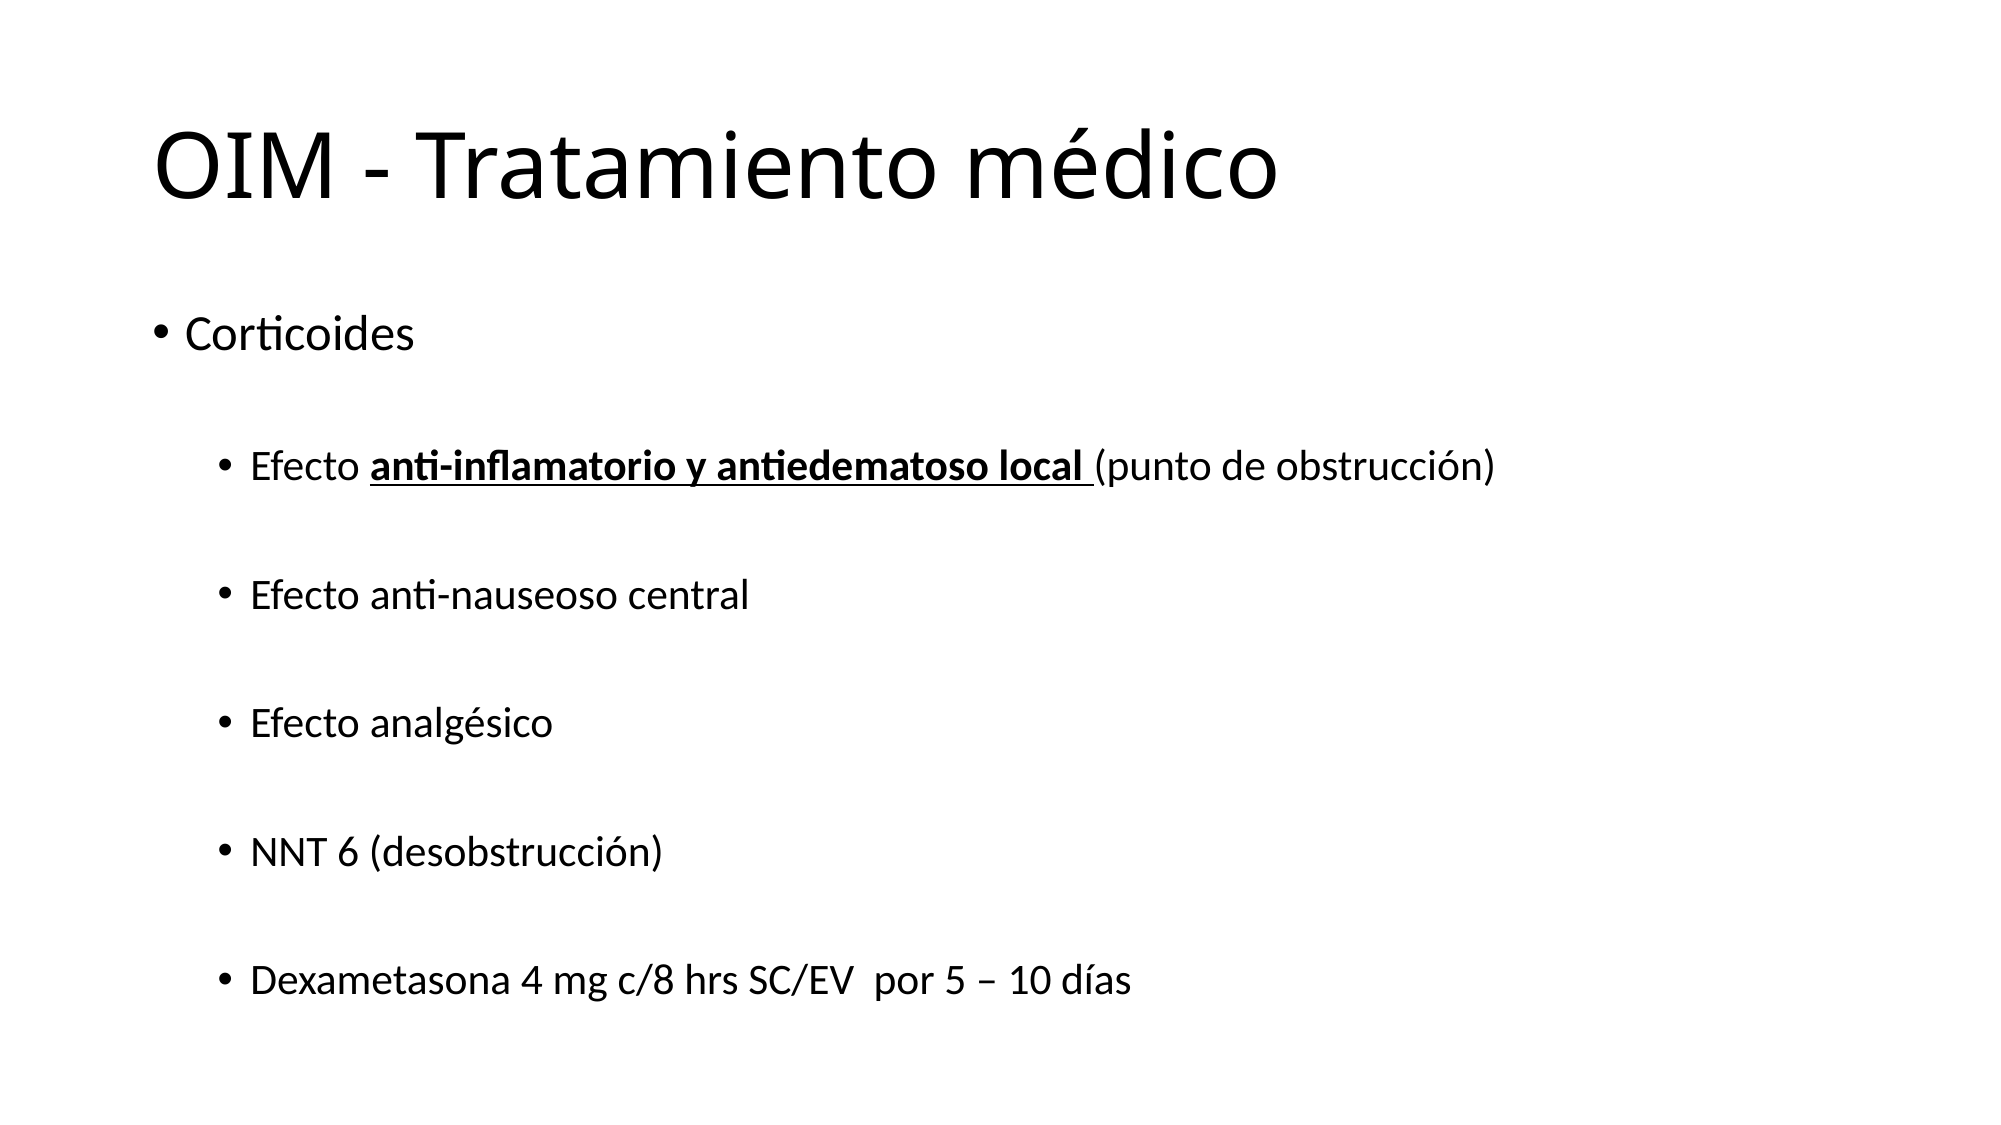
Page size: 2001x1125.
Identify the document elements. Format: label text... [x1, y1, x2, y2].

title OIM - Tratamiento médico [137, 59, 1863, 278]
list Corticoides Efecto anti-inflamatorio y antiedematoso local (punto de obstrucción) Efecto anti-nauseoso central Efecto analgésico NNT 6 (desobstrucción) Dexametasona 4 mg c/8 hrs SC/EV por 5 – 10 días [137, 299, 1863, 1014]
